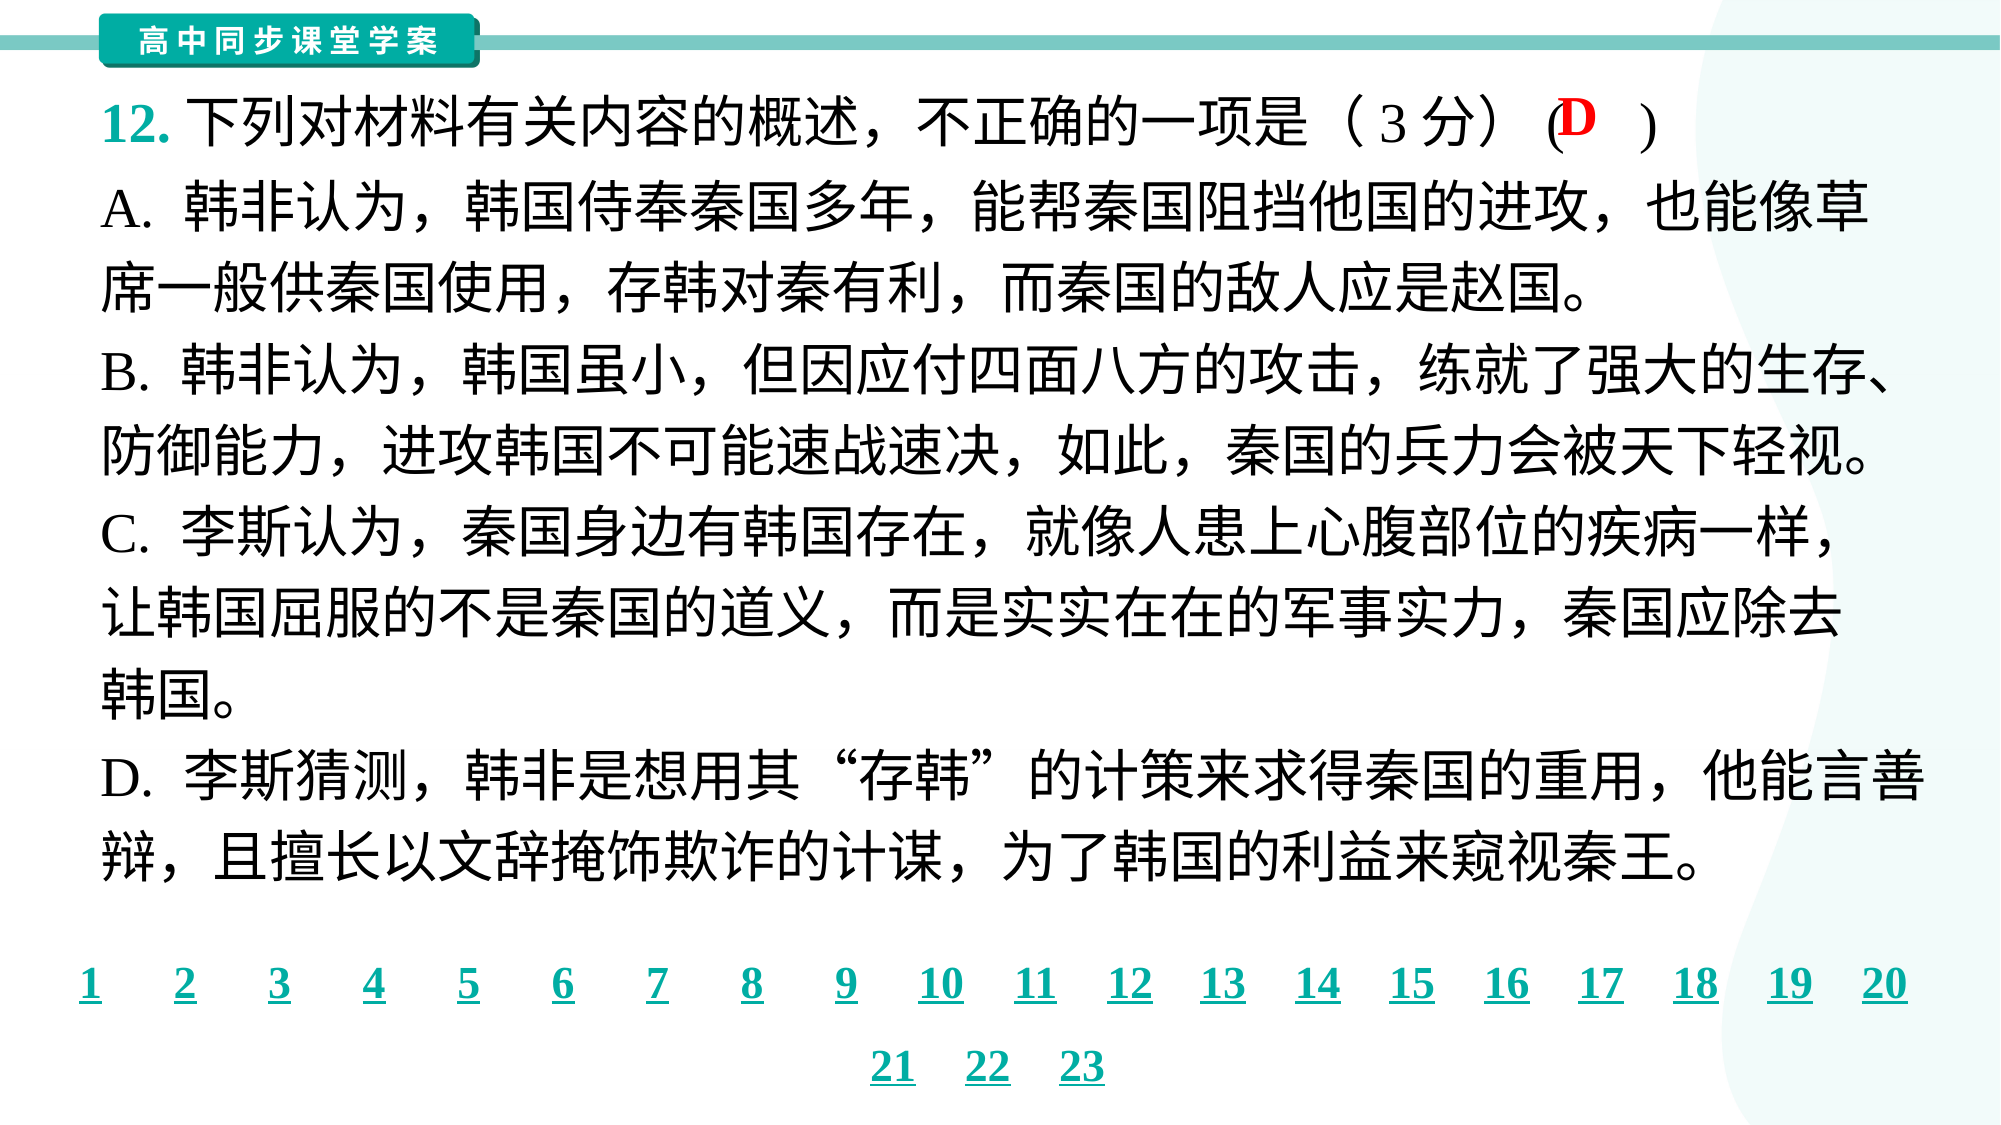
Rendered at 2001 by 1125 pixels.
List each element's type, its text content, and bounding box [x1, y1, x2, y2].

text_box 12.下列对材料有关内容的概述，不正确的一项是（3分）( ) [100, 76, 1899, 154]
text_box D [1536, 67, 1619, 147]
picture [0, 0, 2000, 1125]
text_box A. 韩非认为，韩国侍奉秦国多年，能帮秦国阻挡他国的进攻，也能像草 席一般供秦国使用，存韩对秦有利，而秦国的敌人应是赵国。 B. 韩非认为，韩国虽小，但因应付四面八方的攻击，练就了强大的生存、 防御能力，进攻韩国不可能速战速决，如此，秦国的兵力会被天下轻视。 C. 李斯认为，秦国身边有韩国存在，就像人患上心腹部位的疾病一样， 让韩国屈服的不是秦国的道义，而是实实在在的军事实力，秦国应除去 韩国。 D. 李斯猜测，韩非是想用其“存韩”的计策来求得秦国的重用，他能言善 辩，且擅长以文辞掩饰欺诈的计谋，为了韩国的利益来窥视秦王。 [100, 157, 1899, 889]
